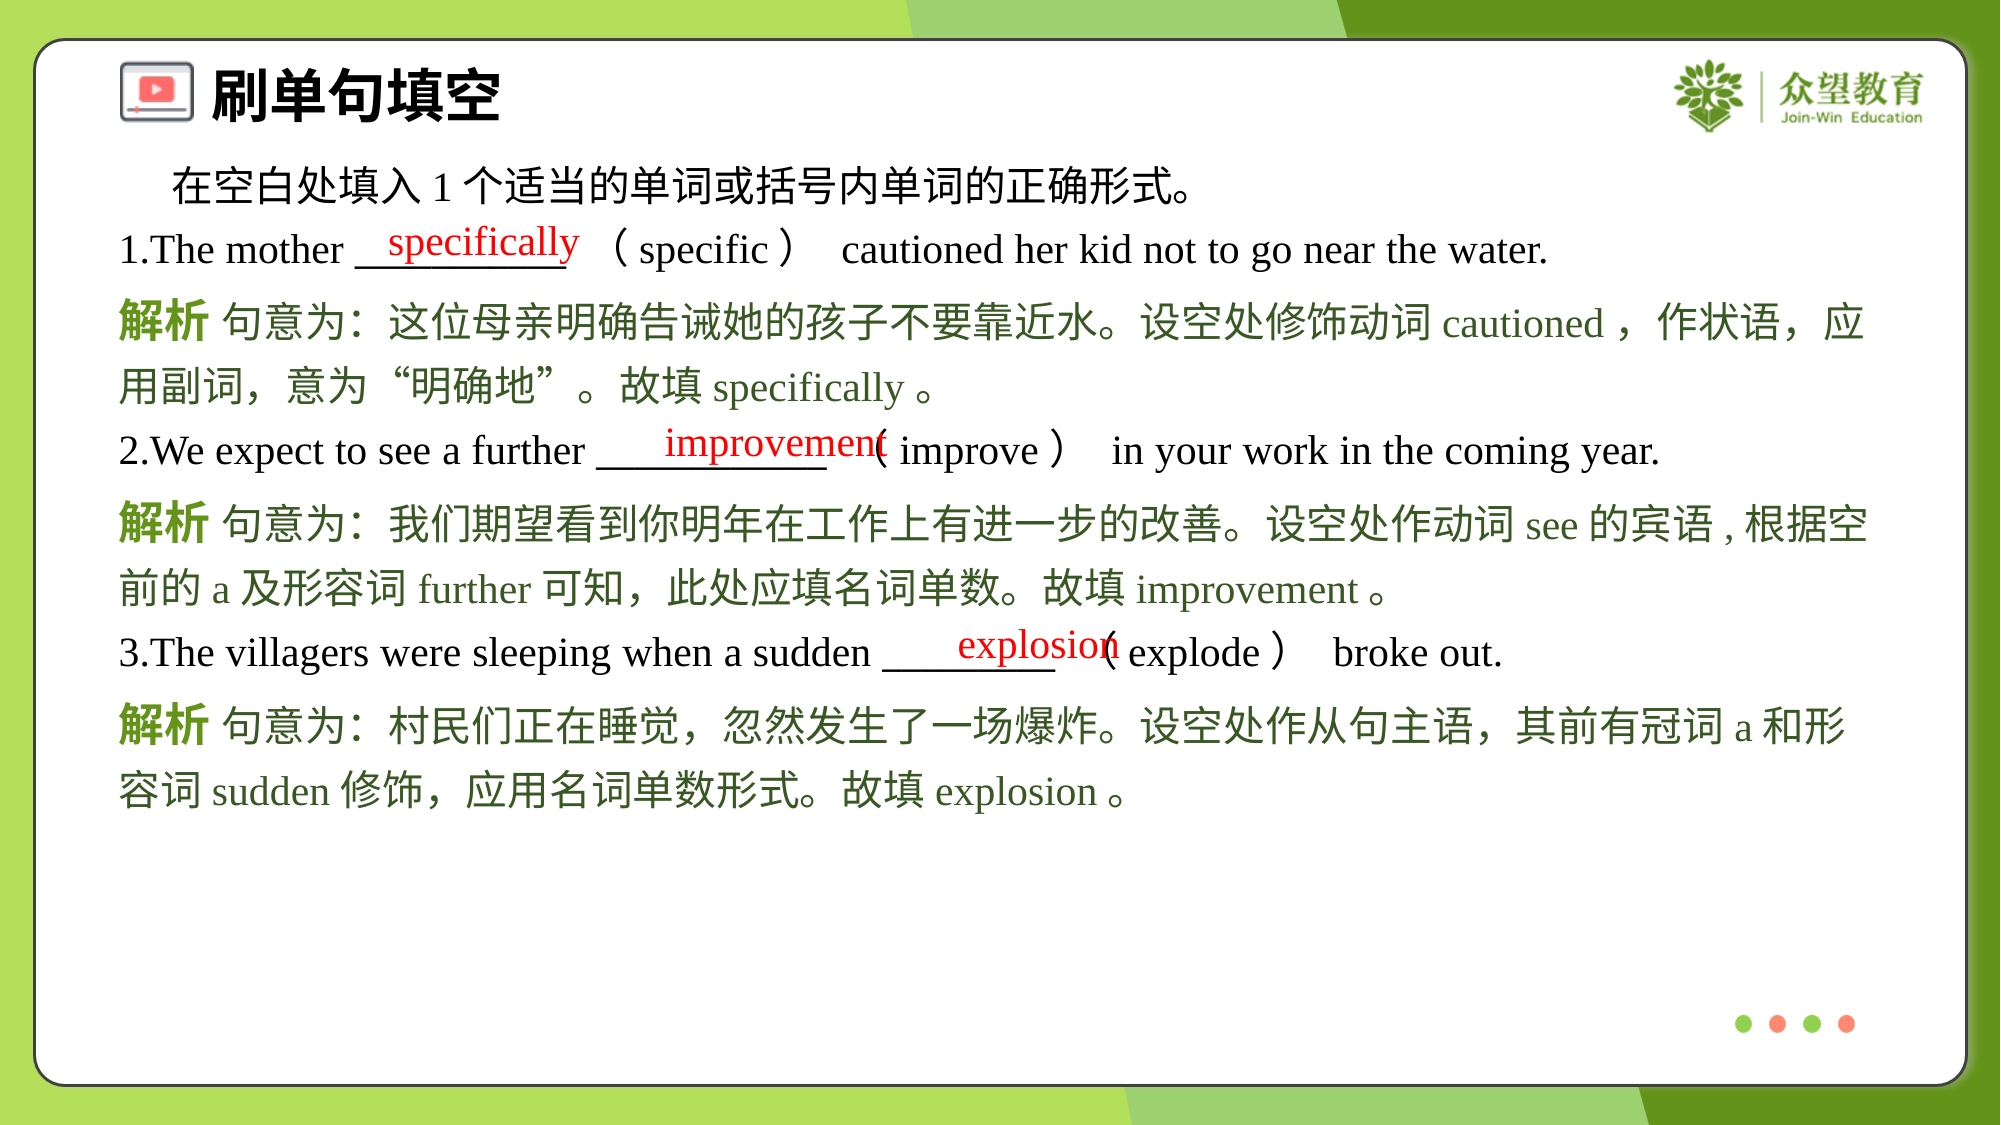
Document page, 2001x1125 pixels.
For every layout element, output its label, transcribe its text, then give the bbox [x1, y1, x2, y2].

text_box 2.We expect to see a further ____________ （improve） in your work in the coming year. [118, 410, 1883, 468]
text_box 解析 句意为：村民们正在睡觉，忽然发生了一场爆炸。设空处作从句主语，其前有冠词a和形容词sudden修饰，应用名词单数形式。故填explosion。 [118, 682, 1883, 809]
text_box 解析 句意为：这位母亲明确告诫她的孩子不要靠近水。设空处修饰动词cautioned，作状语，应用副词，意为“明确地”。故填specifically。 [118, 278, 1883, 405]
text_box 在空白处填入1个适当的单词或括号内单词的正确形式。 1.The mother ___________ （specific） cautioned her kid not to go near the water. [118, 146, 1883, 267]
text_box improvement [660, 402, 892, 460]
text_box 3.The villagers were sleeping when a sudden _________ （explode） broke out. [118, 612, 1883, 670]
picture [0, 0, 2000, 1125]
text_box specifically [383, 201, 585, 259]
text_box 解析 句意为：我们期望看到你明年在工作上有进一步的改善。设空处作动词see的宾语,根据空前的a及形容词further可知，此处应填名词单数。故填improvement。 [118, 480, 1883, 607]
text_box explosion [953, 604, 1125, 663]
